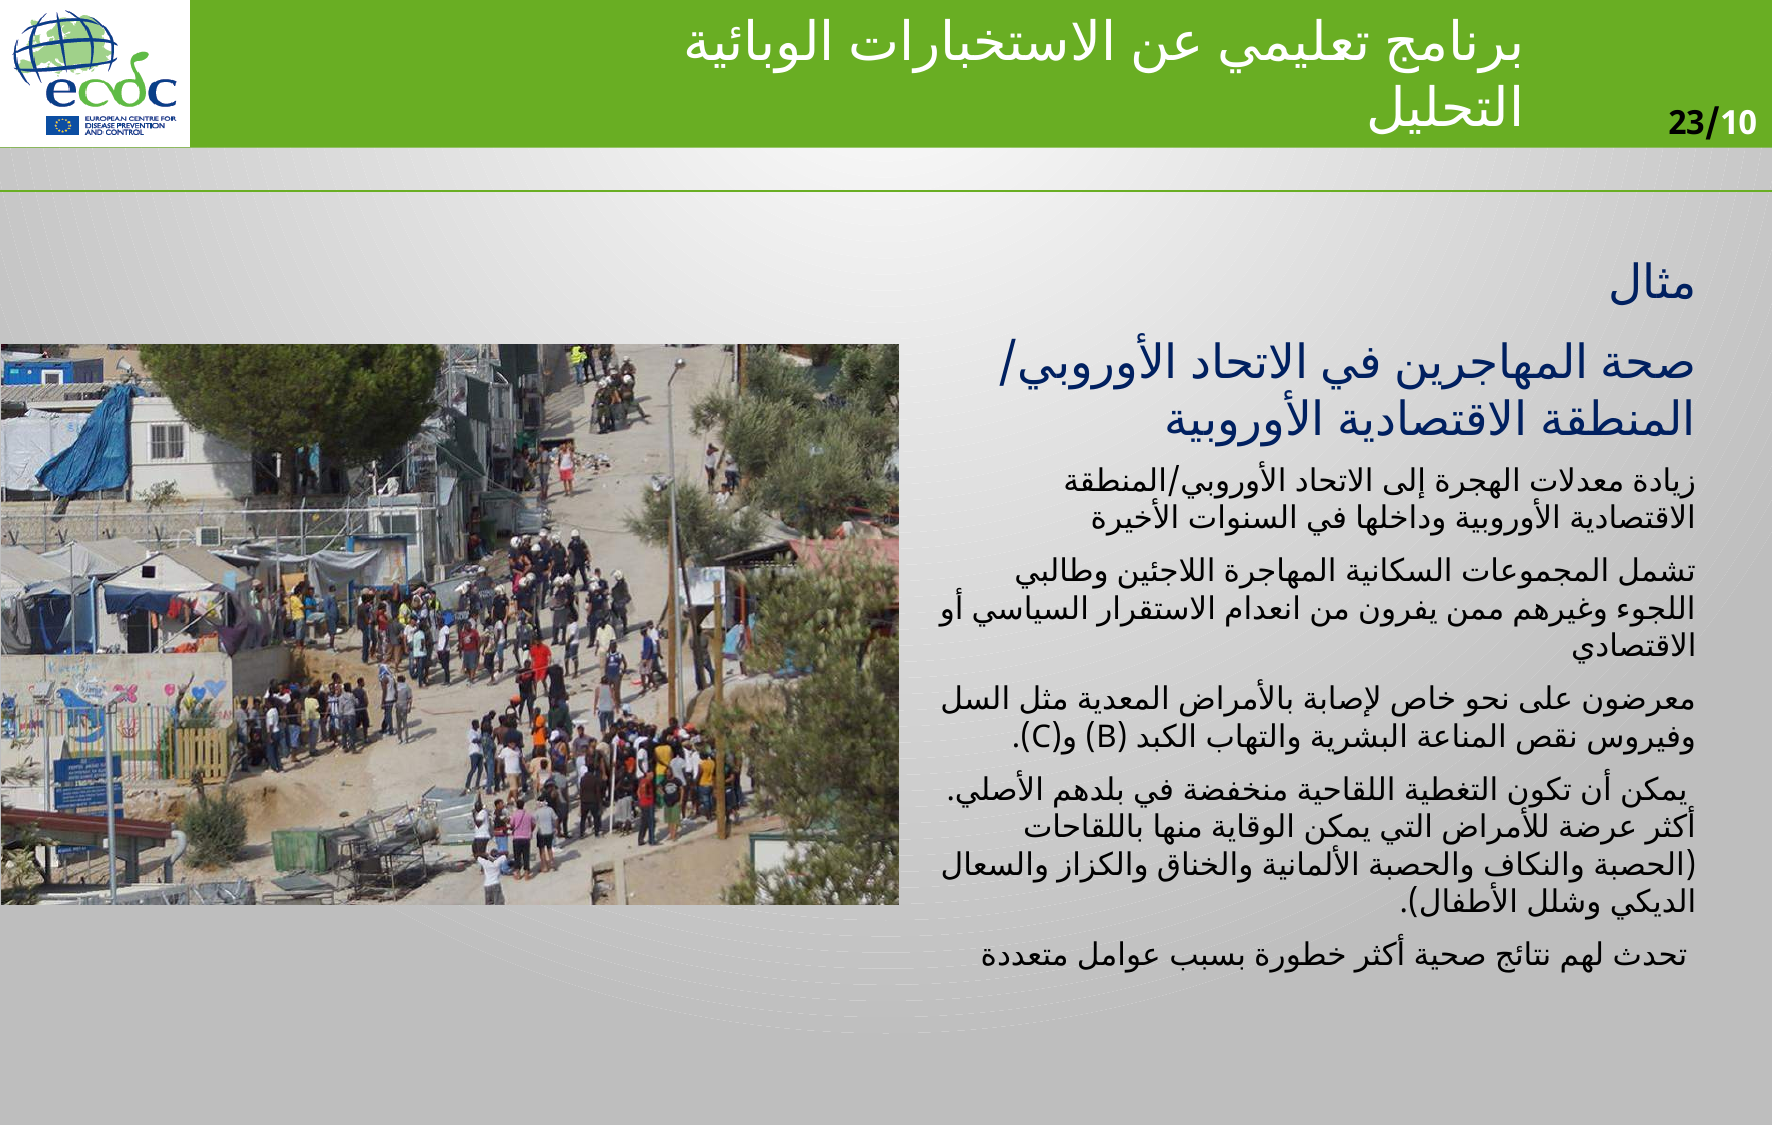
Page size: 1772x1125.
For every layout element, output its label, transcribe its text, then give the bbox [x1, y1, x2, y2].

picture [0, 0, 190, 147]
picture [0, 344, 900, 906]
list مثال صحة المهاجرين في الاتحاد الأوروبي/ المنطقة الاقتصادية الأوروبية زيادة معدلات الهجرة إلى الاتحاد الأوروبي/المنطقة الاقتصادية الأوروبية وداخلها في السنوات الأخيرة تشمل المجموعات السكانية المهاجرة اللاجئين وطالبي اللجوء وغيرهم ممن يفرون من انعدام الاستقرار السياسي أو الاقتصادي معرضون على نحو خاص لإصابة بالأمراض المعدية مثل السل وفيروس نقص المناعة البشرية والتهاب الكبد (B) و(C). يمكن أن تكون التغطية اللقاحية منخفضة في بلدهم الأصلي. أكثر عرضة للأمراض التي يمكن الوقاية منها باللقاحات (الحصبة والنكاف والحصبة الألمانية والخناق والكزاز والسعال الديكي وشلل الأطفال). تحدث لهم نتائج صحية أكثر خطورة بسبب عوامل متعددة [922, 244, 1711, 1005]
